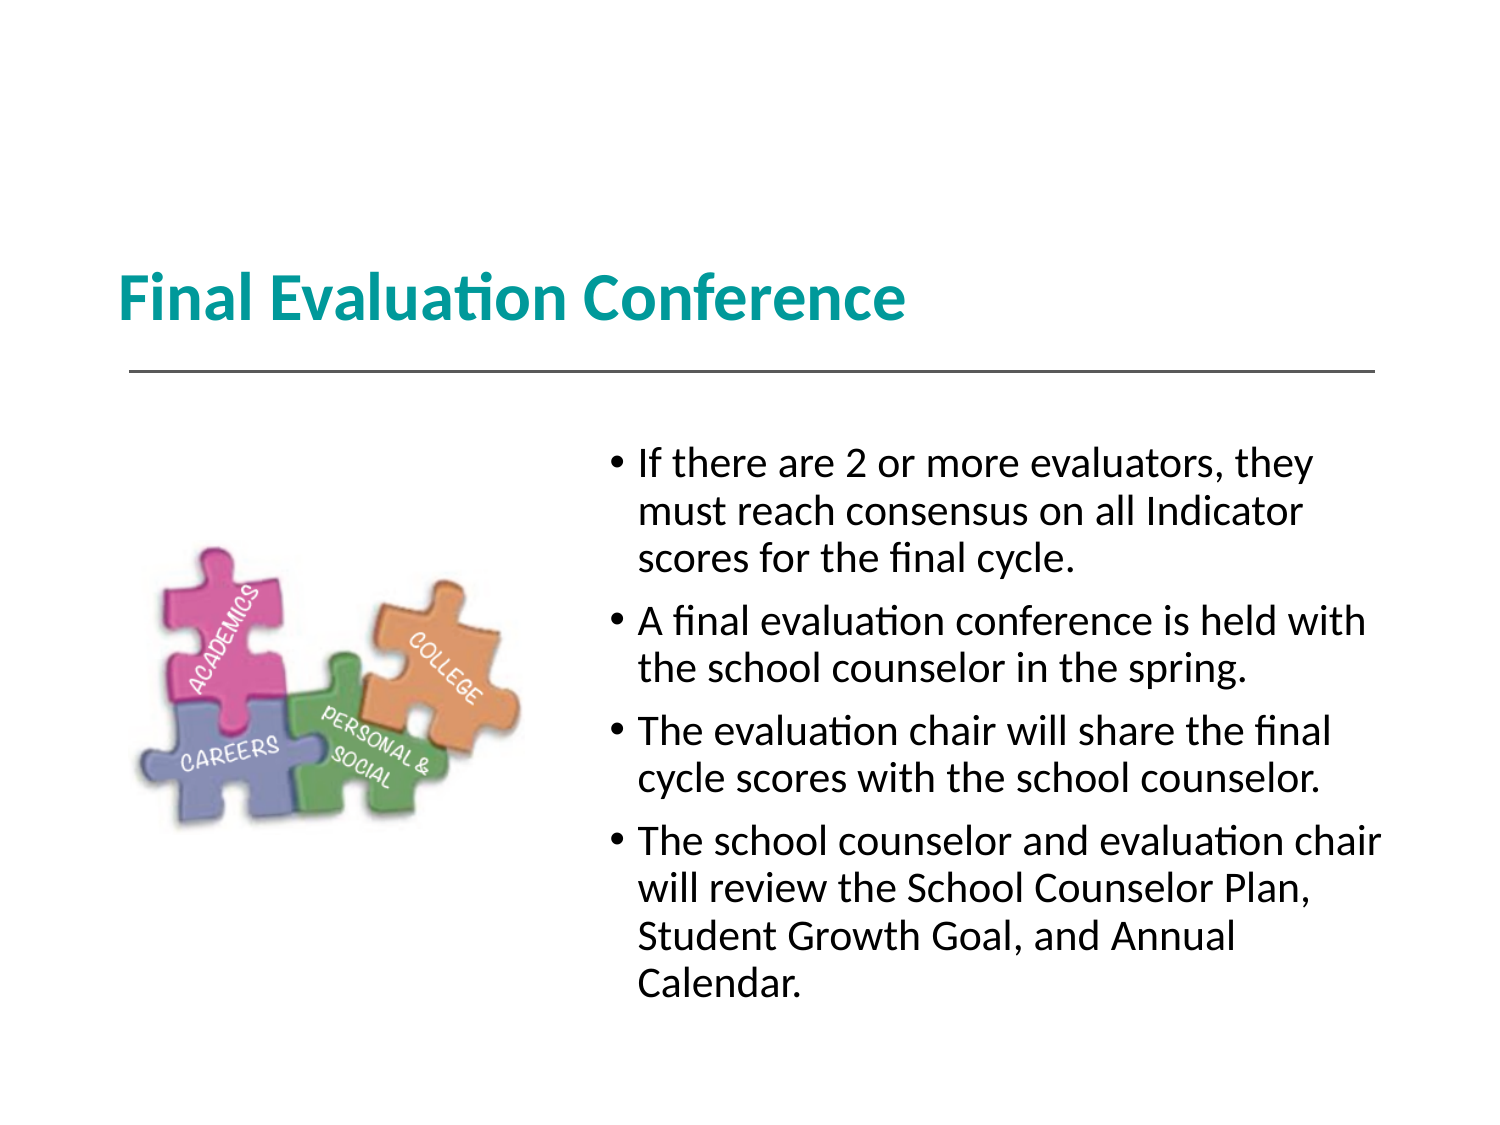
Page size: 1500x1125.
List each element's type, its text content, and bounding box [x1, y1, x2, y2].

list If there are 2 or more evaluators, they must reach consensus on all Indicator scores for the final cycle. A final evaluation conference is held with the school counselor in the spring. The evaluation chair will share the final cycle scores with the school counselor. The school counselor and evaluation chair will review the School Counselor Plan, Student Growth Goal, and Annual Calendar. [609, 440, 1383, 1091]
title Final Evaluation Conference [118, 160, 1421, 335]
picture [128, 540, 525, 835]
